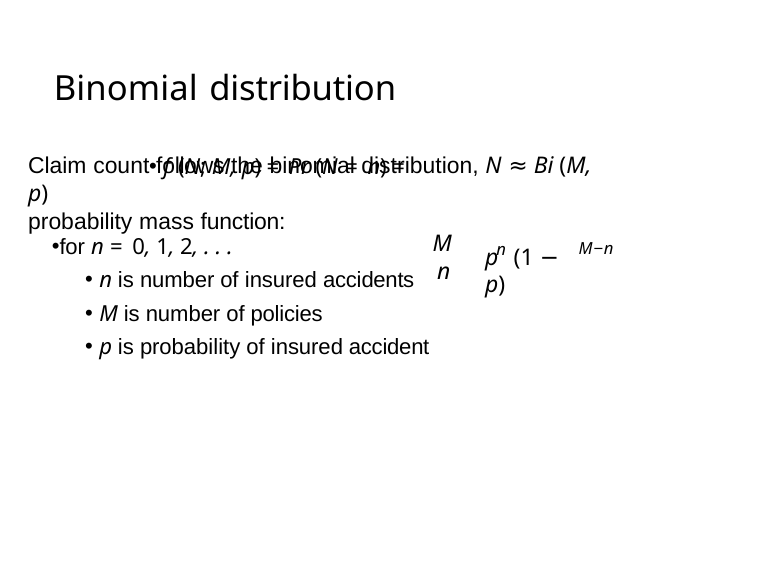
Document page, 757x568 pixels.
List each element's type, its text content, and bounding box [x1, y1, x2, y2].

text_box p (1 − p) [482, 240, 581, 298]
text_box M−n [576, 236, 620, 259]
list f (N; M, p) = Pr (N = n) = for n = 0, 1, 2, . . . n is number of insured accidents M is number of policies p is probability of insured accident [51, 151, 705, 468]
text_box M n [430, 261, 457, 284]
text_box Claim count follows the binomial distribution, N ≈ Bi (M, p) probability mass function: [26, 148, 616, 234]
text_box [403, 208, 484, 261]
title Binomial distribution [51, 36, 705, 134]
